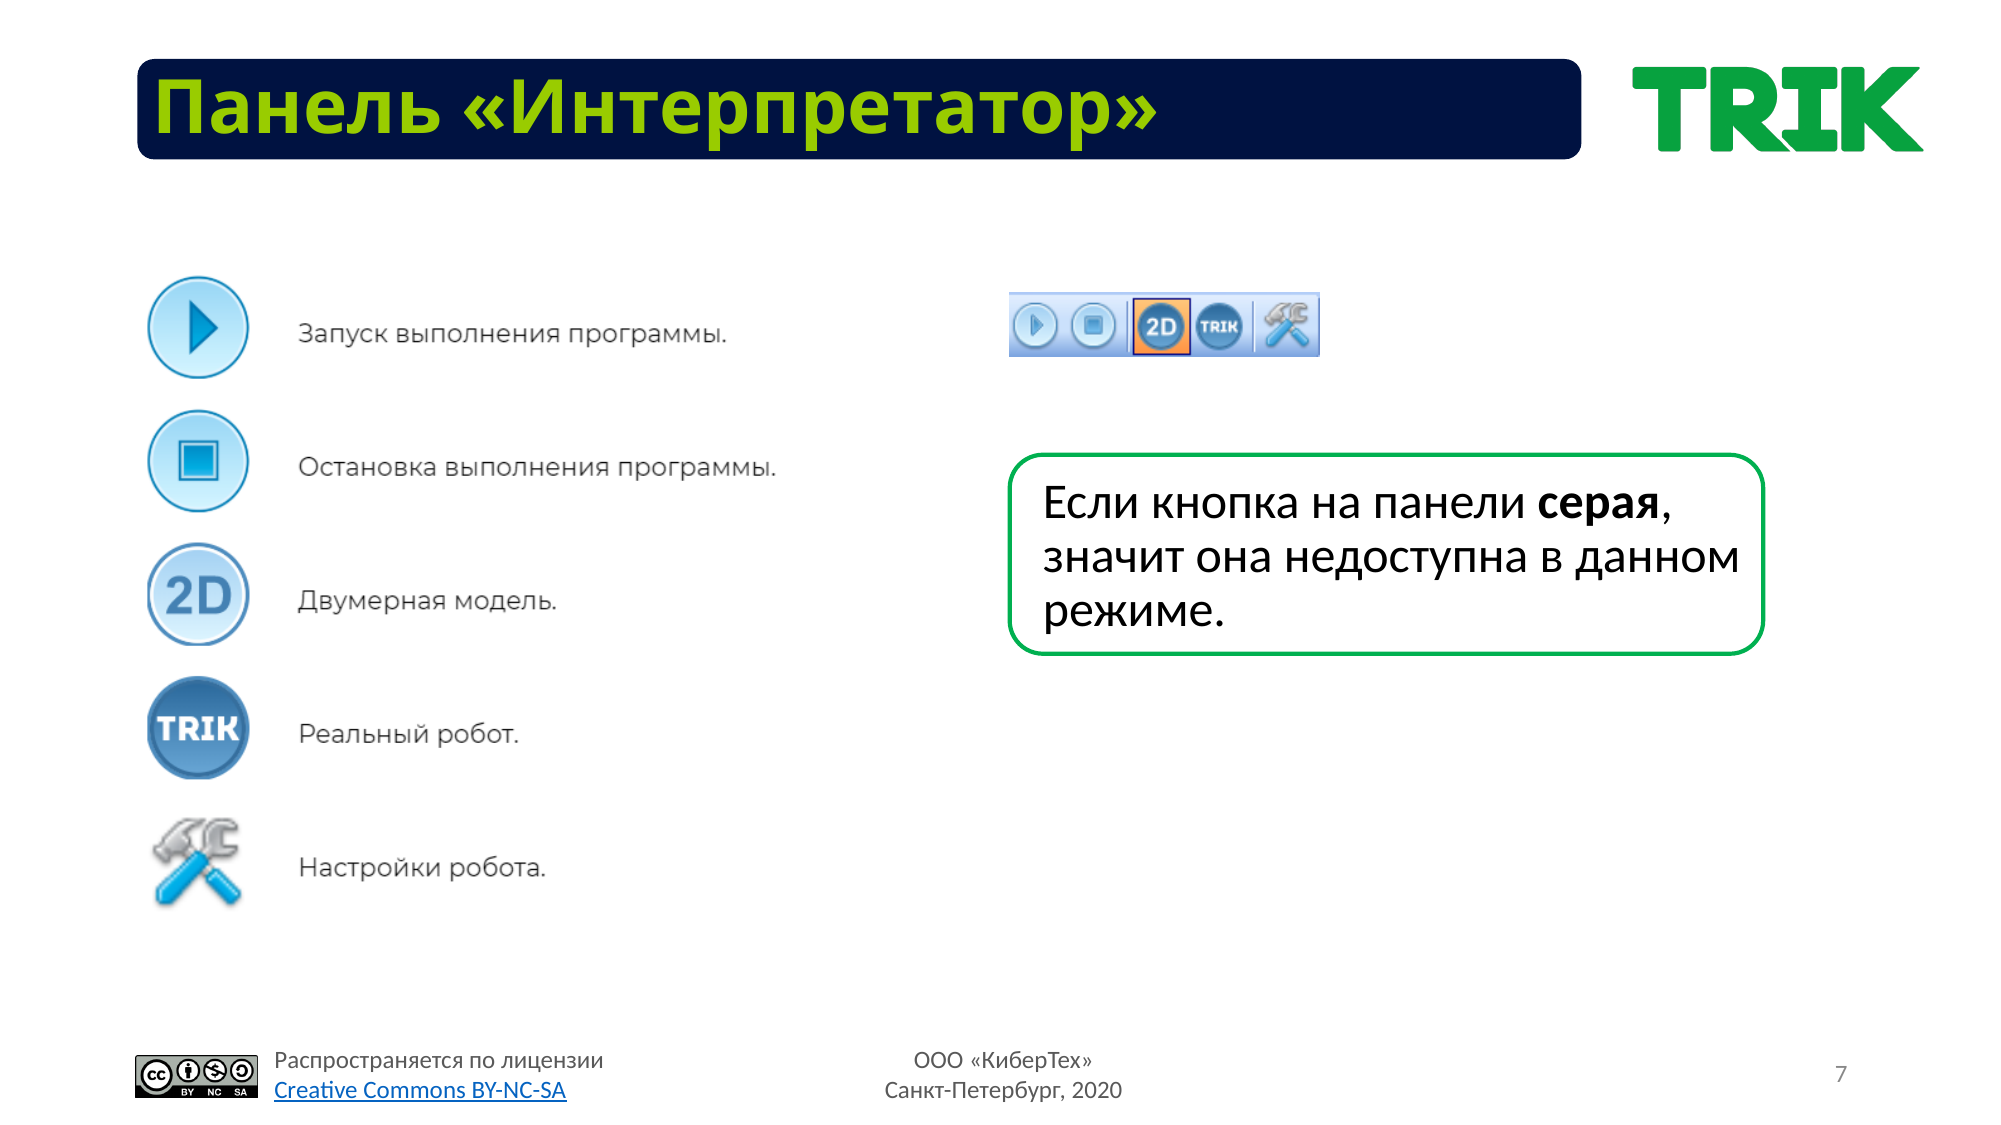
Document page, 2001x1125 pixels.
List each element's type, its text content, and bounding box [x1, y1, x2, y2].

text_box Если кнопка на панели серая, значит она недоступна в данном режиме. [1025, 476, 1773, 637]
picture [135, 1055, 258, 1098]
picture [1631, 64, 1924, 154]
picture [1009, 292, 1320, 357]
title Панель «Интерпретатор» [137, 61, 1582, 163]
picture [63, 262, 875, 942]
text_box [1007, 452, 1764, 656]
slide_number 7 [1412, 1042, 1863, 1103]
